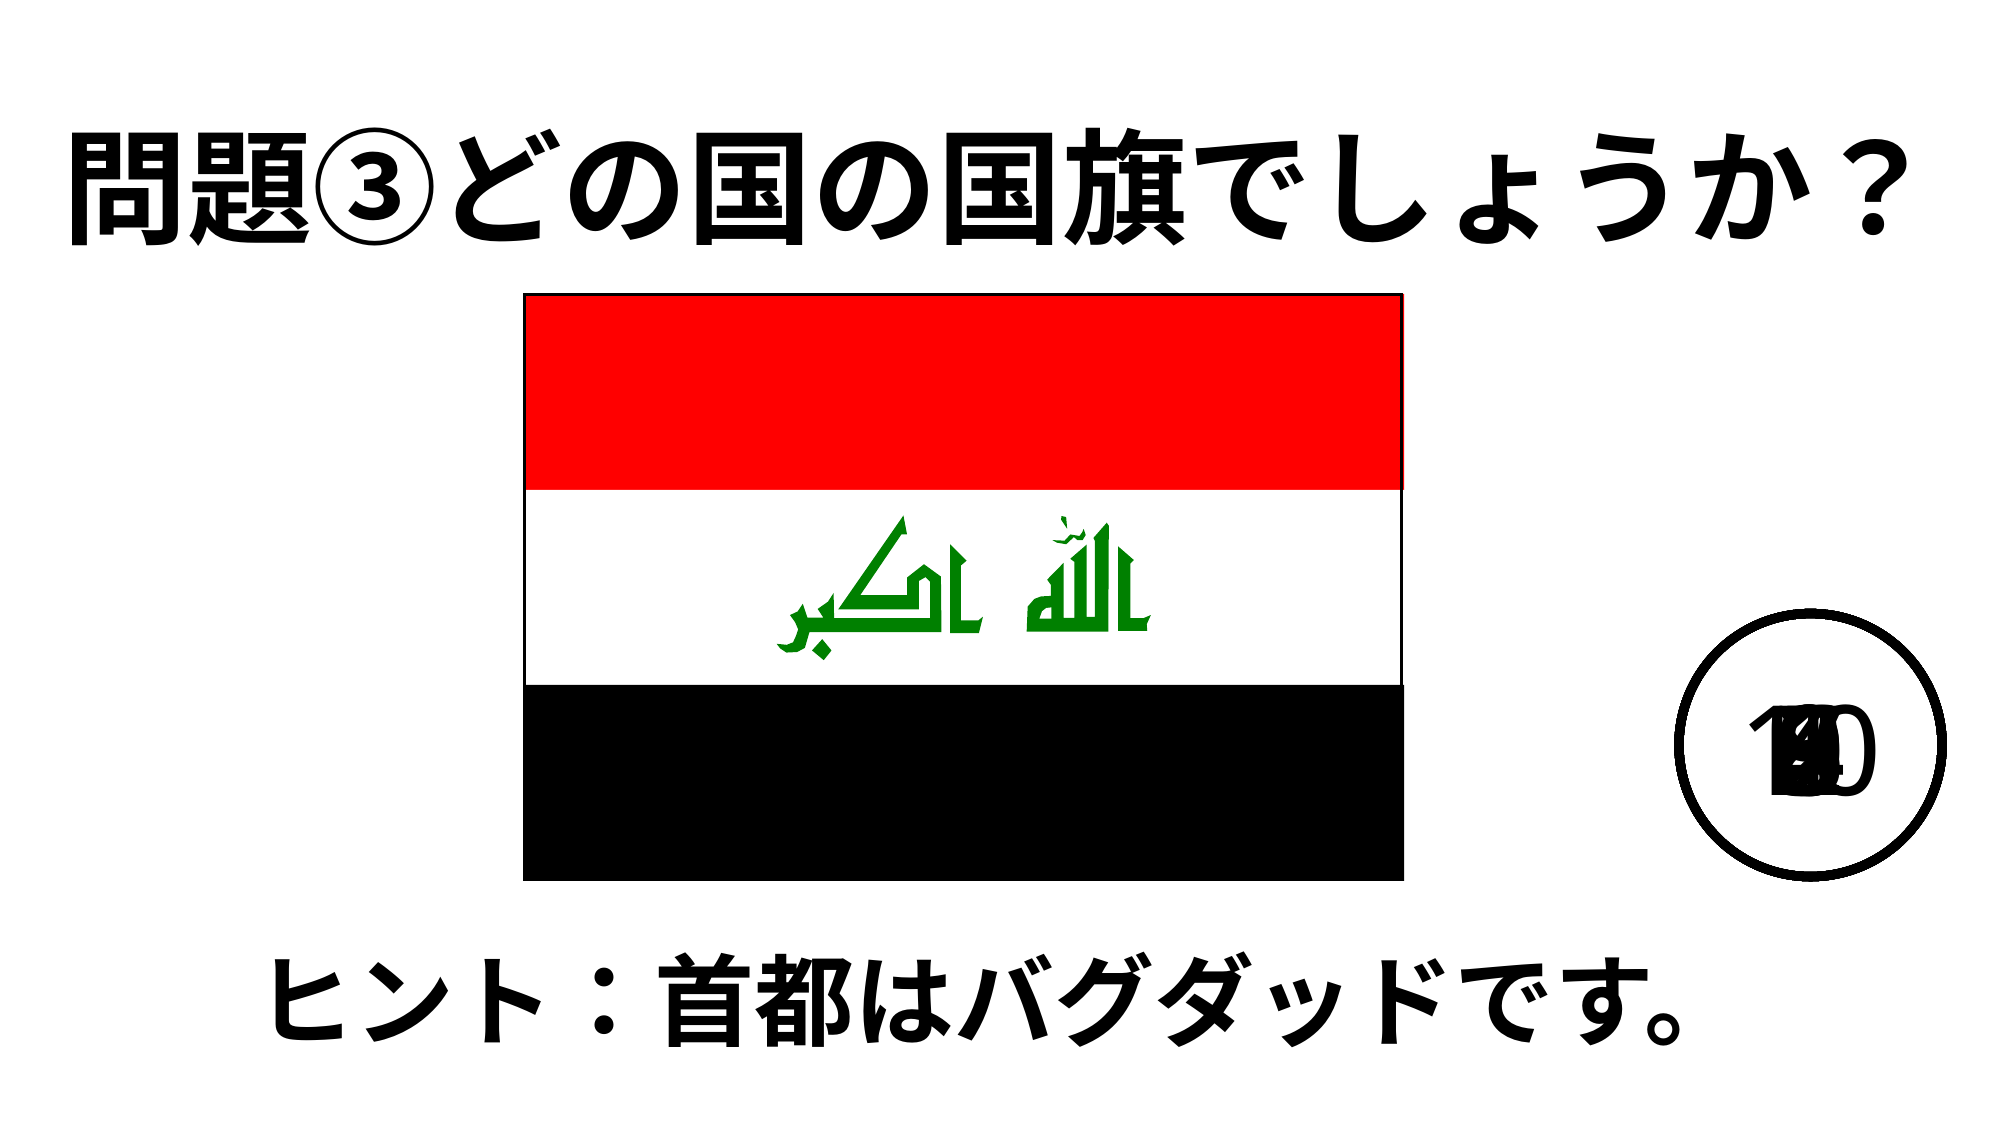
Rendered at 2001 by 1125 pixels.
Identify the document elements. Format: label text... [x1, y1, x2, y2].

text_box ヒント：首都はバグダッドです。 [0, 931, 2000, 1066]
text_box 問題③どの国の国旗でしょうか？ [0, 101, 2000, 267]
text_box 0 [1673, 607, 1948, 883]
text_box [523, 293, 1405, 881]
